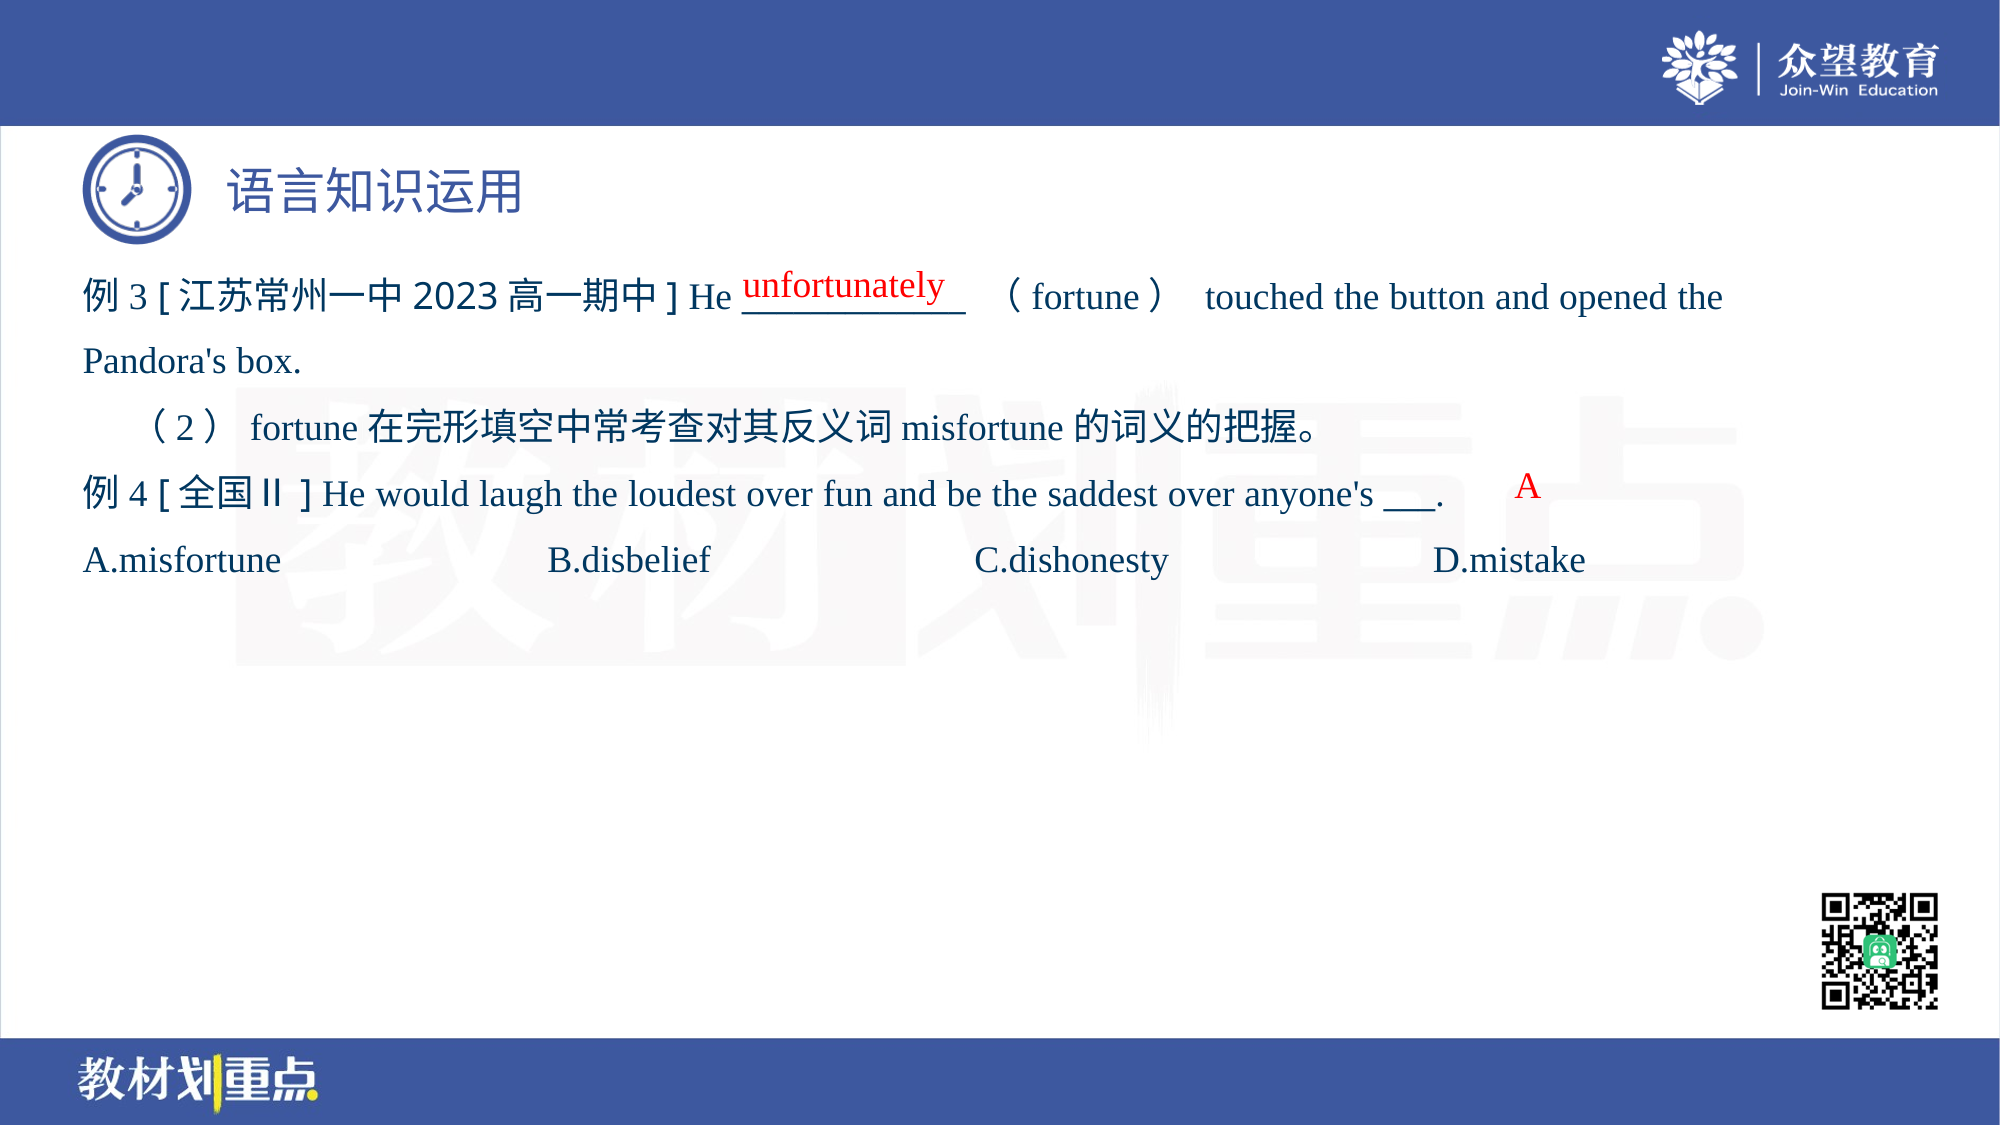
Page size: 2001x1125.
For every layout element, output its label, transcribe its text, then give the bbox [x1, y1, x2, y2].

text_box 例4 [全国Ⅱ] He would laugh the loudest over fun and be the saddest over anyone's ___. [82, 449, 1817, 508]
text_box A.misfortune B.disbelief C.dishonesty D.mistake [82, 515, 1817, 573]
text_box （2）fortune在完形填空中常考查对其反义词misfortune的词义的把握。 [82, 383, 1817, 441]
picture [0, 0, 2000, 1125]
text_box 例3 [江苏常州一中2023高一期中] He _____________ （fortune） touched the button and opened the Pandora's box. [82, 247, 1817, 375]
text_box A [1500, 441, 1555, 500]
text_box unfortunately [729, 240, 959, 299]
